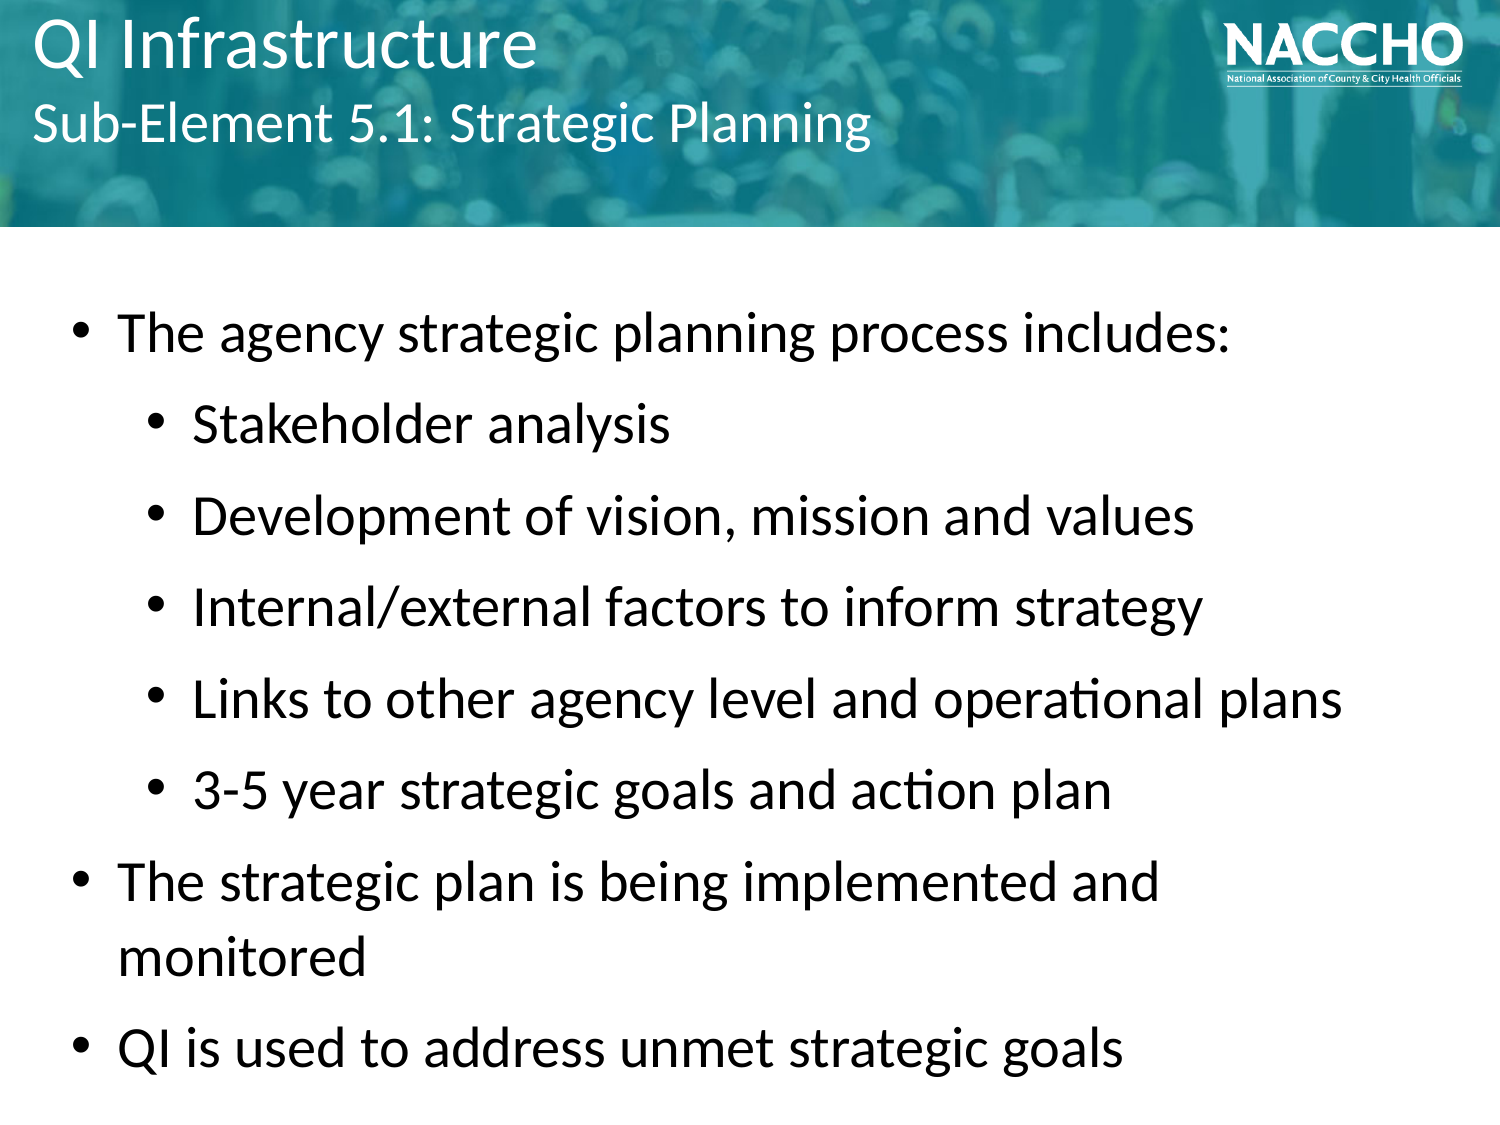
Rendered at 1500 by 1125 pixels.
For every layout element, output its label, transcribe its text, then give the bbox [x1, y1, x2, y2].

picture [0, 0, 1500, 227]
text_box The agency strategic planning process includes: Stakeholder analysis Development of vision, mission and values Internal/external factors to inform strategy Links to other agency level and operational plans 3-5 year strategic goals and action plan The strategic plan is being implemented and monitored QI is used to address unmet strategic goals [56, 281, 1400, 1125]
